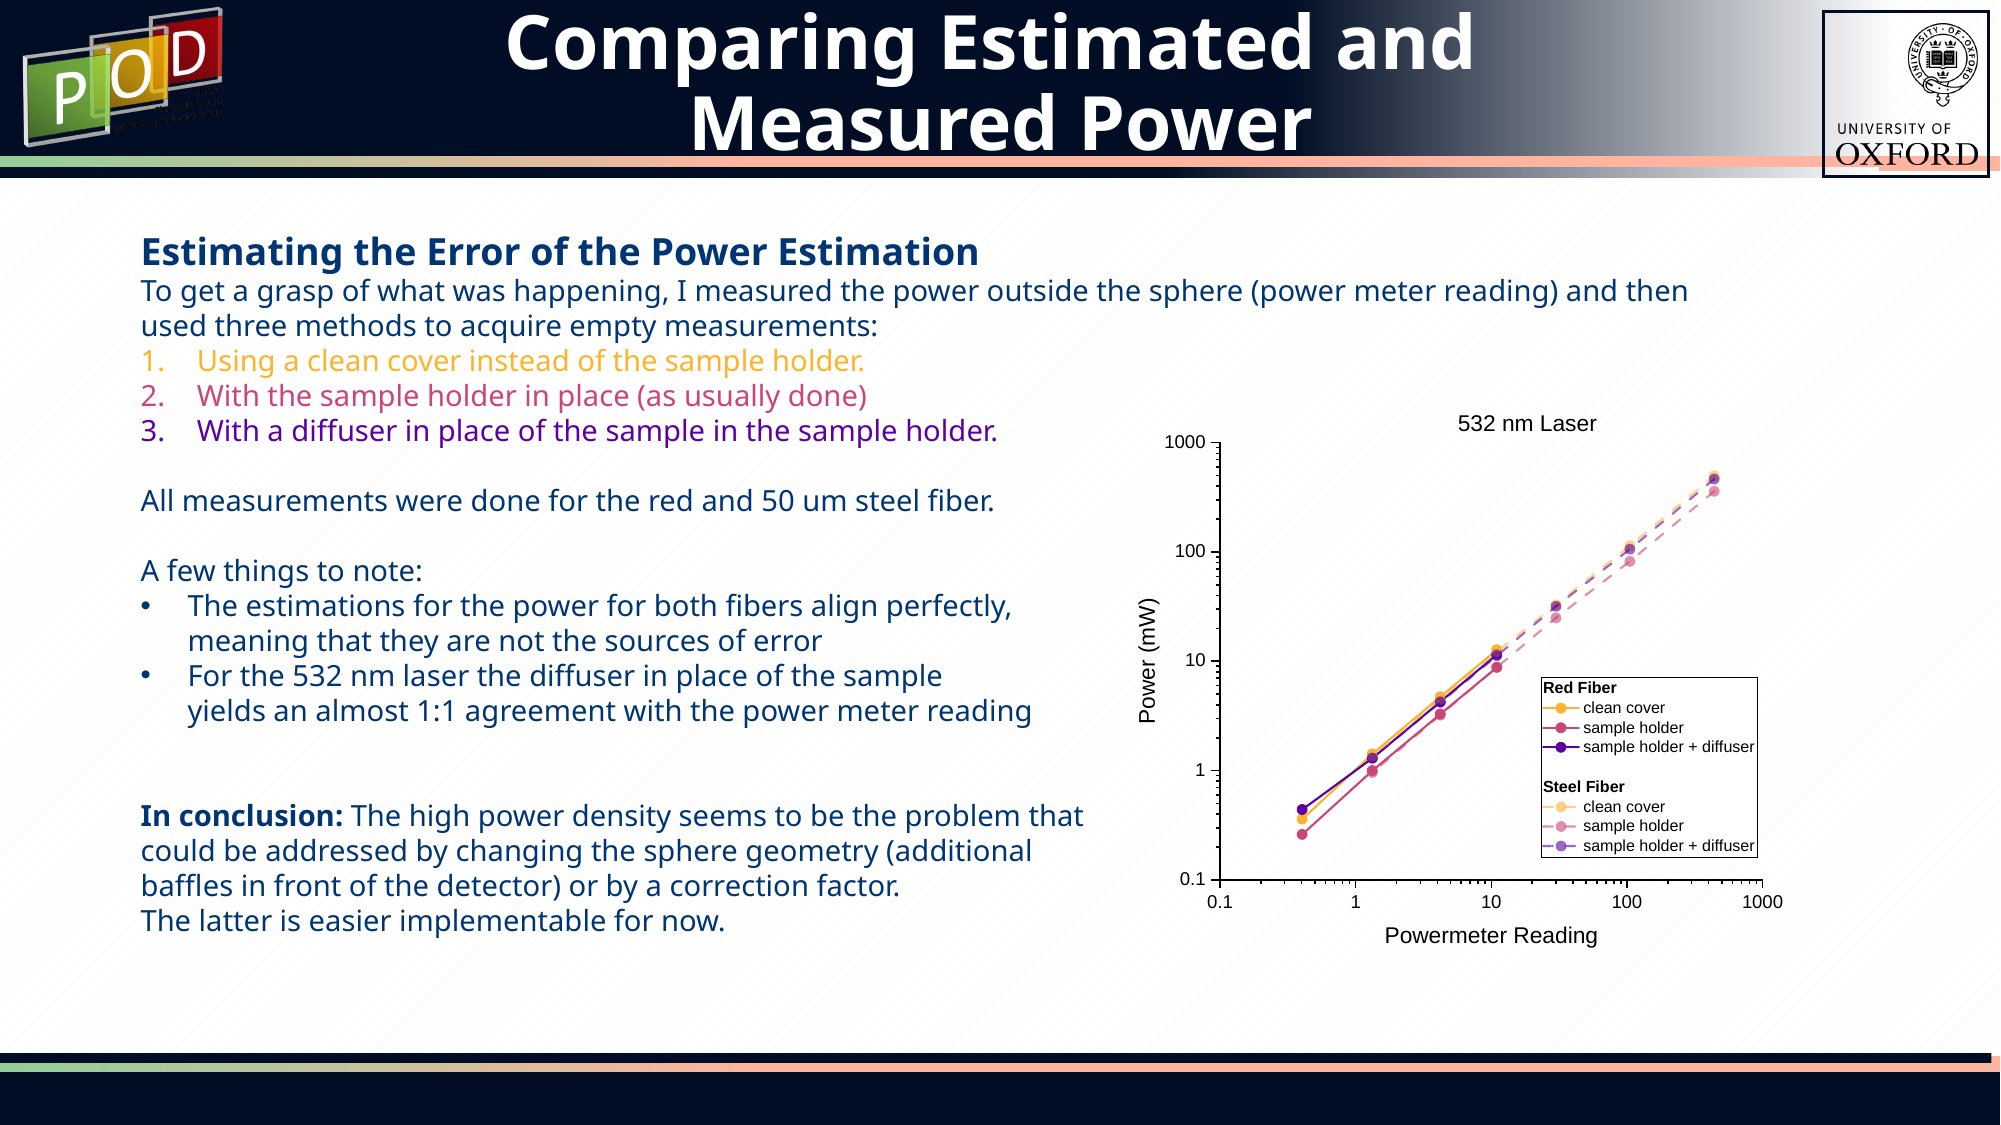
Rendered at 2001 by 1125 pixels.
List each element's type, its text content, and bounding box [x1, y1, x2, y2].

title Comparing Estimated and Measured Power [248, 38, 1754, 133]
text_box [1077, 372, 1875, 982]
text_box Estimating the Error of the Power Estimation To get a grasp of what was happening, I measured the power outside the sphere (power meter reading) and then used three methods to acquire empty measurements: Using a clean cover instead of the sample holder. With the sample holder in place (as usually done) With a diffuser in place of the sample in the sample holder. All measurements were done for the red and 50 um steel fiber. A few things to note: The estimations for the power for both fibers align perfectly, meaning that they are not the sources of error For the 532 nm laser the diffuser in place of the sample yields an almost 1:1 agreement with the power meter reading In conclusion: The high power density seems to be the problem that could be addressed by changing the sphere geometry (additional baffles in front of the detector) or by a correction factor. The latter is easier implementable for now. [125, 220, 1712, 945]
picture [22, 6, 226, 148]
